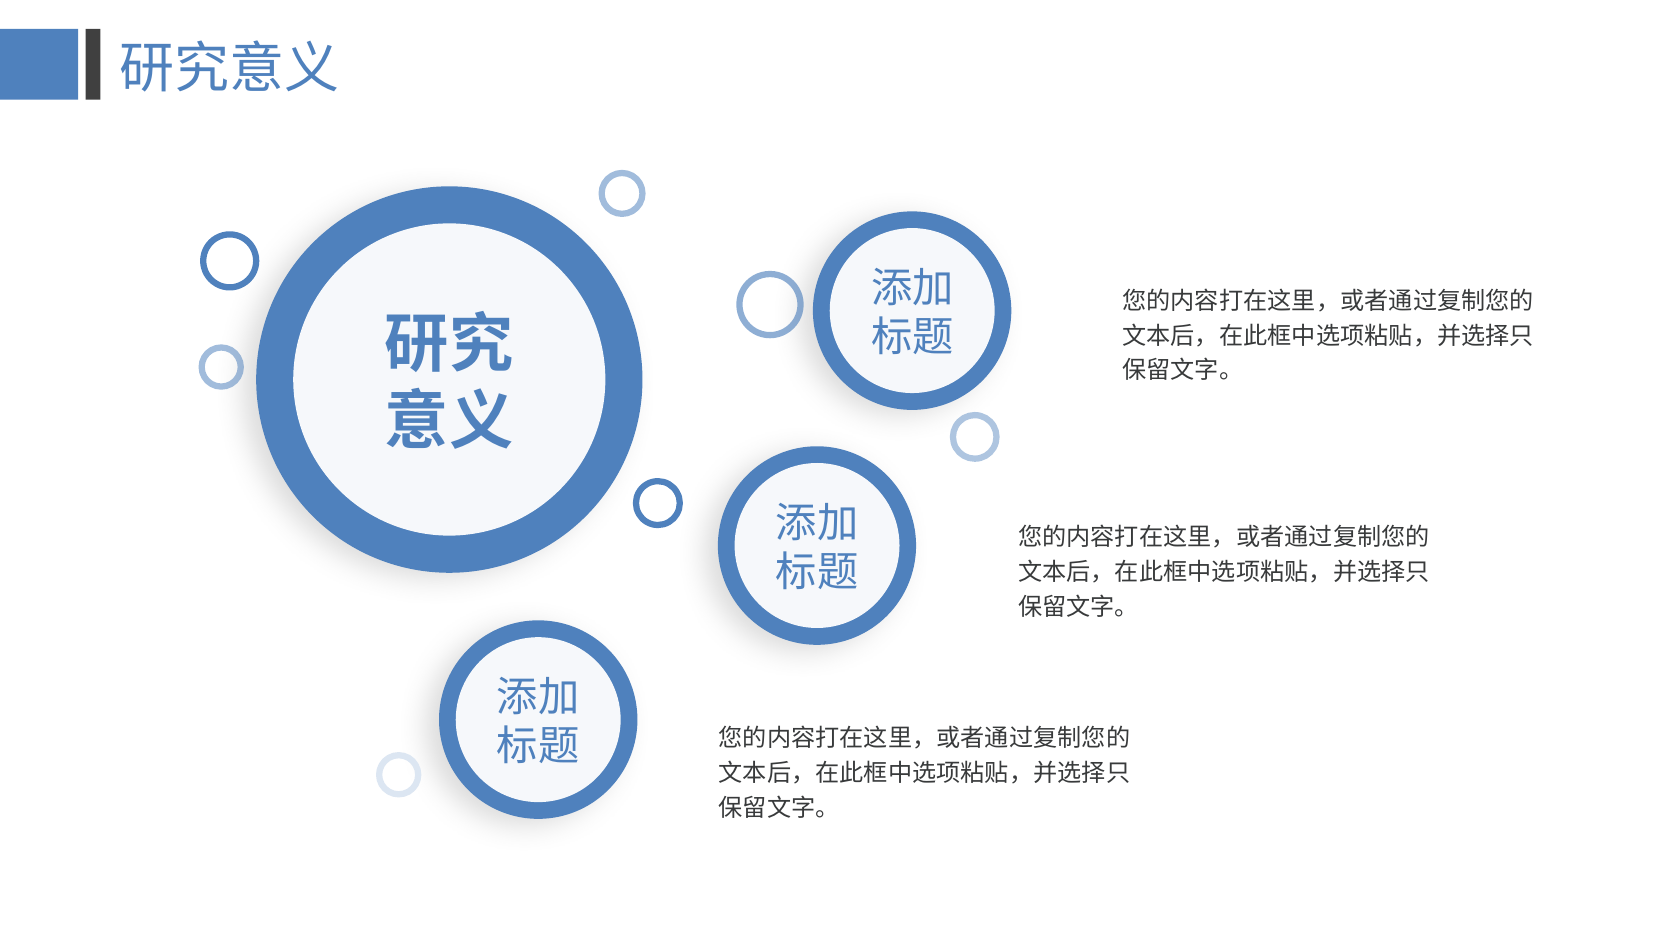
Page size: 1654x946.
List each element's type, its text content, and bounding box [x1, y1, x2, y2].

text_box [633, 479, 682, 528]
text_box 您的内容打在这里，或者通过复制您的文本后，在此框中选项粘贴，并选择只保留文字。 [996, 503, 1465, 632]
text_box [201, 232, 259, 290]
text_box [717, 446, 917, 646]
title 研究意义 [0, 24, 966, 116]
text_box [737, 271, 803, 338]
text_box [199, 345, 243, 389]
text_box [599, 170, 645, 216]
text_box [812, 211, 1012, 411]
text_box [377, 753, 421, 797]
text_box 您的内容打在这里，或者通过复制您的文本后，在此框中选项粘贴，并选择只保留文字。 [696, 697, 1166, 840]
text_box [950, 419, 999, 461]
text_box [254, 184, 645, 575]
text_box 研究 意义 [291, 221, 608, 538]
text_box 您的内容打在这里，或者通过复制您的文本后，在此框中选项粘贴，并选择只保留文字。 [1100, 267, 1569, 396]
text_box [438, 620, 638, 820]
